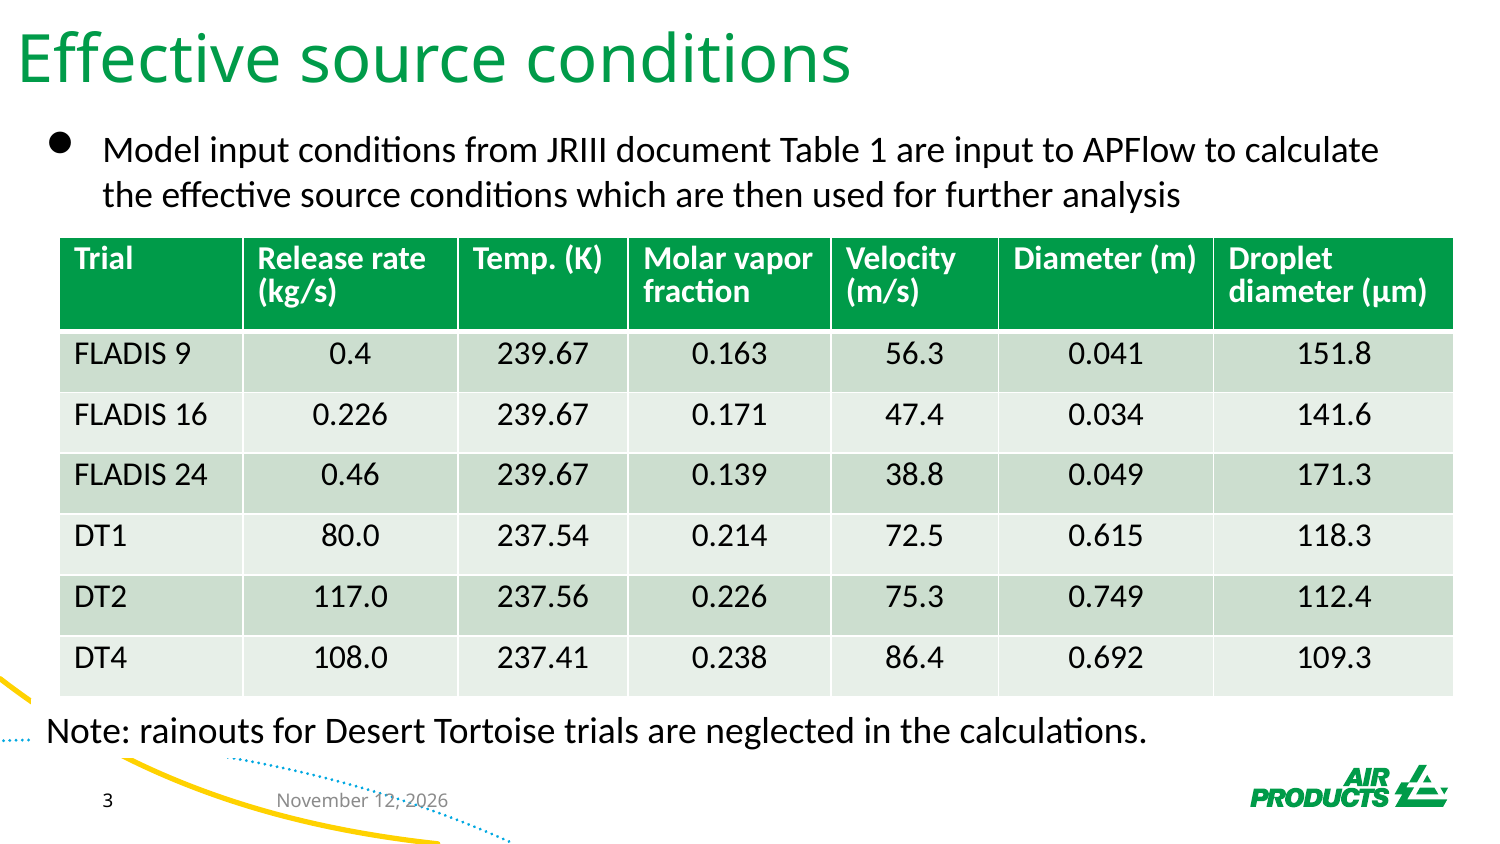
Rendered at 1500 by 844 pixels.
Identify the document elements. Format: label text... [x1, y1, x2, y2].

table_cell 0.139 [629, 454, 830, 513]
table_cell 38.8 [832, 454, 998, 513]
table_cell 0.692 [999, 637, 1213, 696]
table_cell 0.46 [244, 454, 457, 513]
table_cell 0.214 [629, 515, 830, 574]
table_cell 0.041 [999, 334, 1213, 392]
table_cell 151.8 [1214, 334, 1453, 392]
table_header Trial [60, 238, 242, 329]
table_cell 75.3 [832, 576, 998, 635]
table_cell 141.6 [1214, 393, 1453, 452]
table_cell 0.615 [999, 515, 1213, 574]
table_header Temp. (K) [459, 238, 627, 329]
table_cell 47.4 [832, 393, 998, 452]
table_cell 239.67 [459, 334, 627, 392]
table_cell DT4 [60, 637, 242, 696]
table_header Molar vapor fraction [629, 238, 830, 329]
table_cell DT1 [60, 515, 242, 574]
table_cell 0.226 [244, 393, 457, 452]
table_cell 0.171 [629, 393, 830, 452]
table_cell 72.5 [832, 515, 998, 574]
title Effective source conditions [8, 0, 1352, 105]
table_header Diameter (m) [999, 238, 1213, 329]
table_cell 112.4 [1214, 576, 1453, 635]
table_cell FLADIS 9 [60, 334, 242, 392]
table_header Droplet diameter (μm) [1214, 238, 1453, 329]
table_cell 117.0 [244, 576, 457, 635]
table_cell 0.238 [629, 637, 830, 696]
table_cell 237.54 [459, 515, 627, 574]
table_cell 239.67 [459, 393, 627, 452]
table_cell 56.3 [832, 334, 998, 392]
table_cell 86.4 [832, 637, 998, 696]
table_cell FLADIS 24 [60, 454, 242, 513]
table_header Velocity (m/s) [832, 238, 998, 329]
table_cell 0.049 [999, 454, 1213, 513]
table_cell 0.163 [629, 334, 830, 392]
table_cell 0.226 [629, 576, 830, 635]
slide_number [331, 771, 510, 832]
table_cell 171.3 [1214, 454, 1453, 513]
table_cell 0.4 [244, 334, 457, 392]
table_cell 0.034 [999, 393, 1213, 452]
table_cell 237.56 [459, 576, 627, 635]
table_cell 239.67 [459, 454, 627, 513]
slide_number 3 [87, 771, 331, 832]
table_cell 118.3 [1214, 515, 1453, 574]
table_cell FLADIS 16 [60, 393, 242, 452]
table_cell 109.3 [1214, 637, 1453, 696]
text_box Model input conditions from JRIII document Table 1 are input to APFlow to calculate the effective source conditions which are then used for further analysis [31, 117, 1413, 223]
table_cell 80.0 [244, 515, 457, 574]
table_cell 108.0 [244, 637, 457, 696]
table_cell 237.41 [459, 637, 627, 696]
table_cell 0.749 [999, 576, 1213, 635]
table_cell DT2 [60, 576, 242, 635]
text_box Note: rainouts for Desert Tortoise trials are neglected in the calculations. [31, 698, 1413, 758]
table_header Release rate (kg/s) [244, 238, 457, 329]
